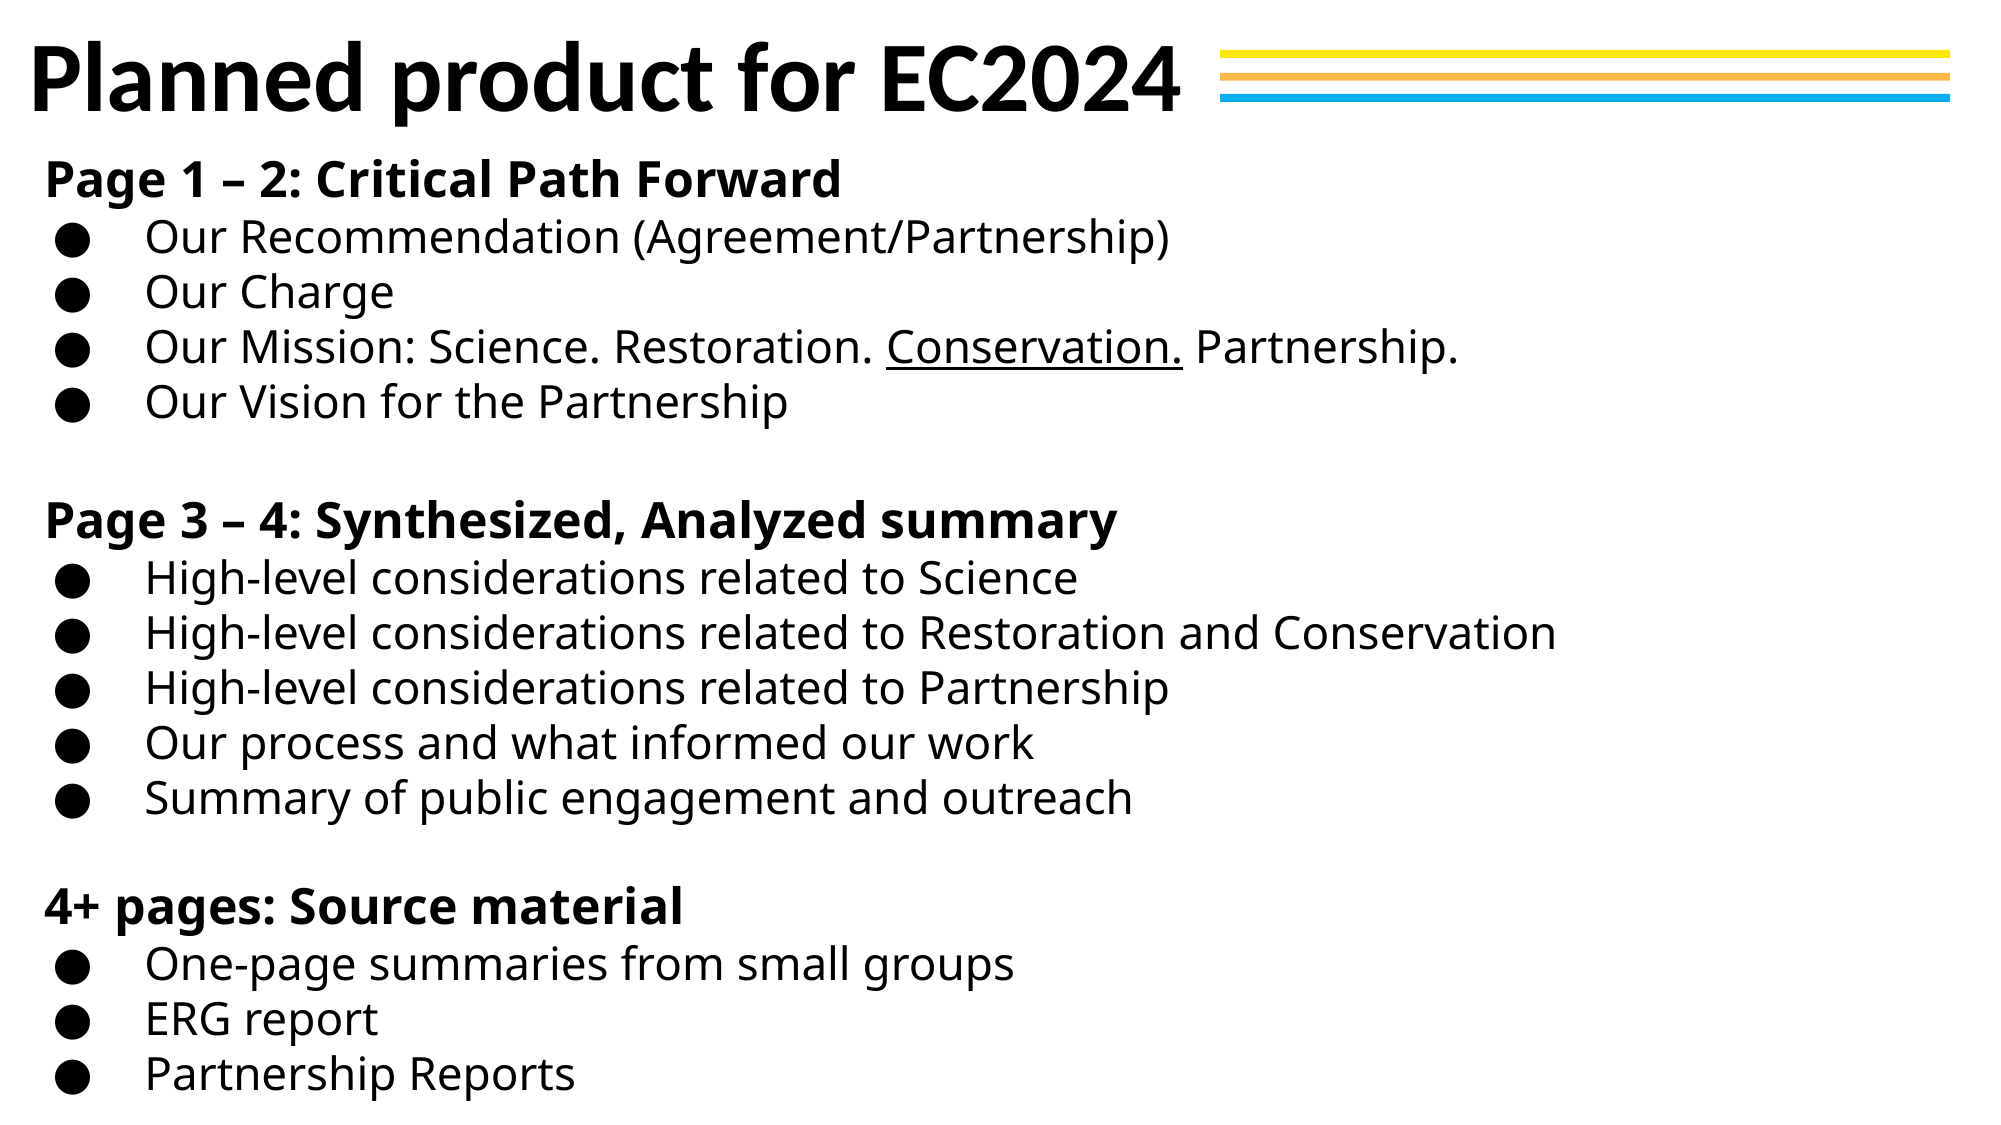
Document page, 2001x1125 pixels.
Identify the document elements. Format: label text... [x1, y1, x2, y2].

title Planned product for EC2024 [29, 25, 1220, 134]
text_box Page 1 – 2: Critical Path Forward Our Recommendation (Agreement/Partnership) Our Charge Our Mission: Science. Restoration. Conservation. Partnership. Our Vision for the Partnership Page 3 – 4: Synthesized, Analyzed summary High-level considerations related to Science High-level considerations related to Restoration and Conservation High-level considerations related to Partnership Our process and what informed our work Summary of public engagement and outreach 4+ pages: Source material One-page summaries from small groups ERG report Partnership Reports [29, 134, 1795, 1125]
